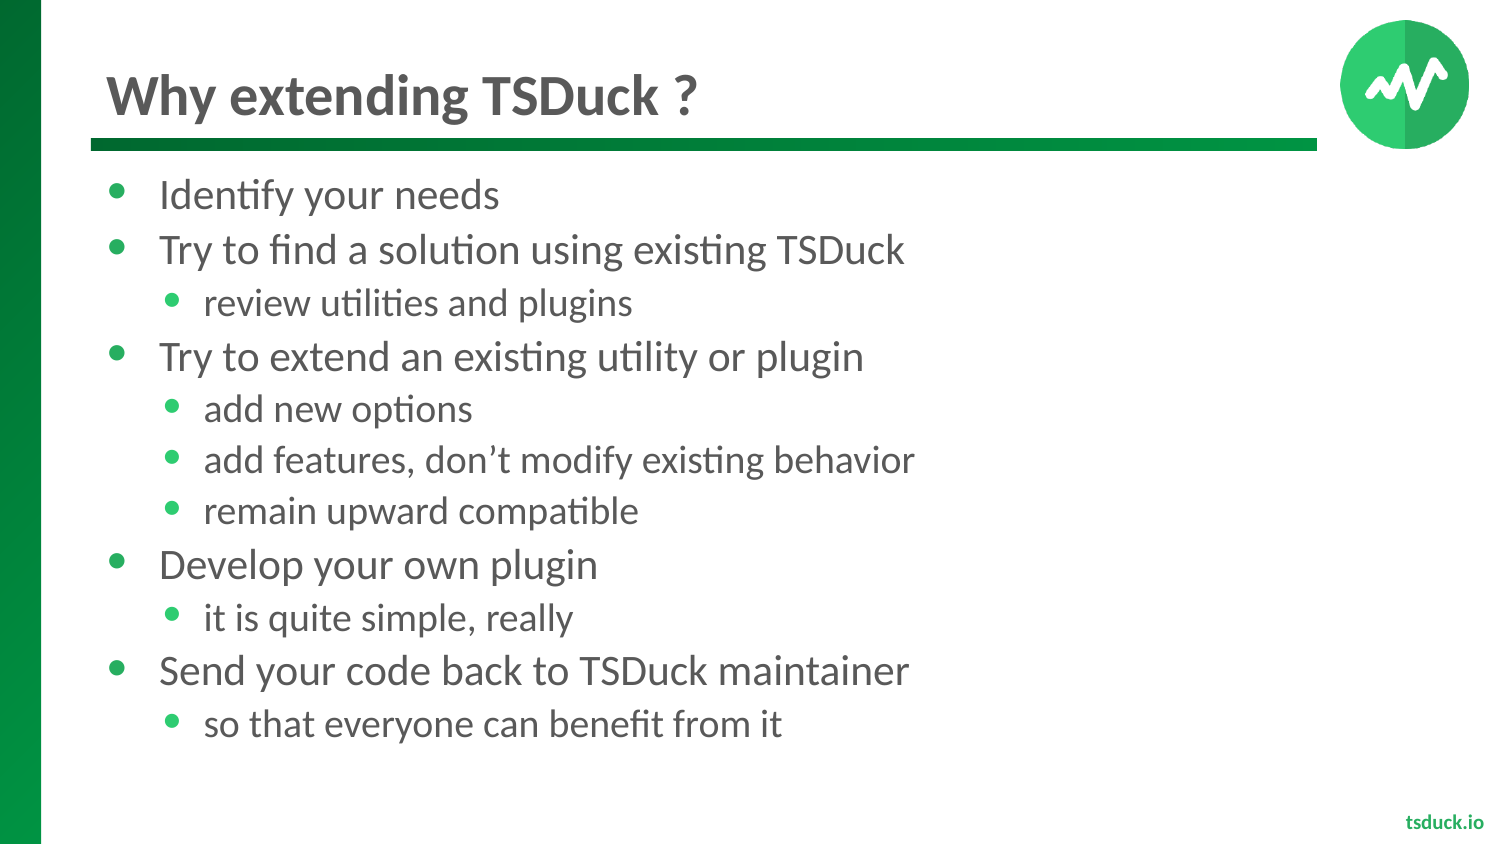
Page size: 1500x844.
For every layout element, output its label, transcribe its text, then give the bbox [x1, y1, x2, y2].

picture [1340, 20, 1469, 149]
title Why extending TSDuck ? [91, 38, 1333, 146]
list Identify your needs Try to find a solution using existing TSDuck review utilities and plugins Try to extend an existing utility or plugin add new options add features, don’t modify existing behavior remain upward compatible Develop your own plugin it is quite simple, really Send your code back to TSDuck maintainer so that everyone can benefit from it [91, 164, 1454, 759]
